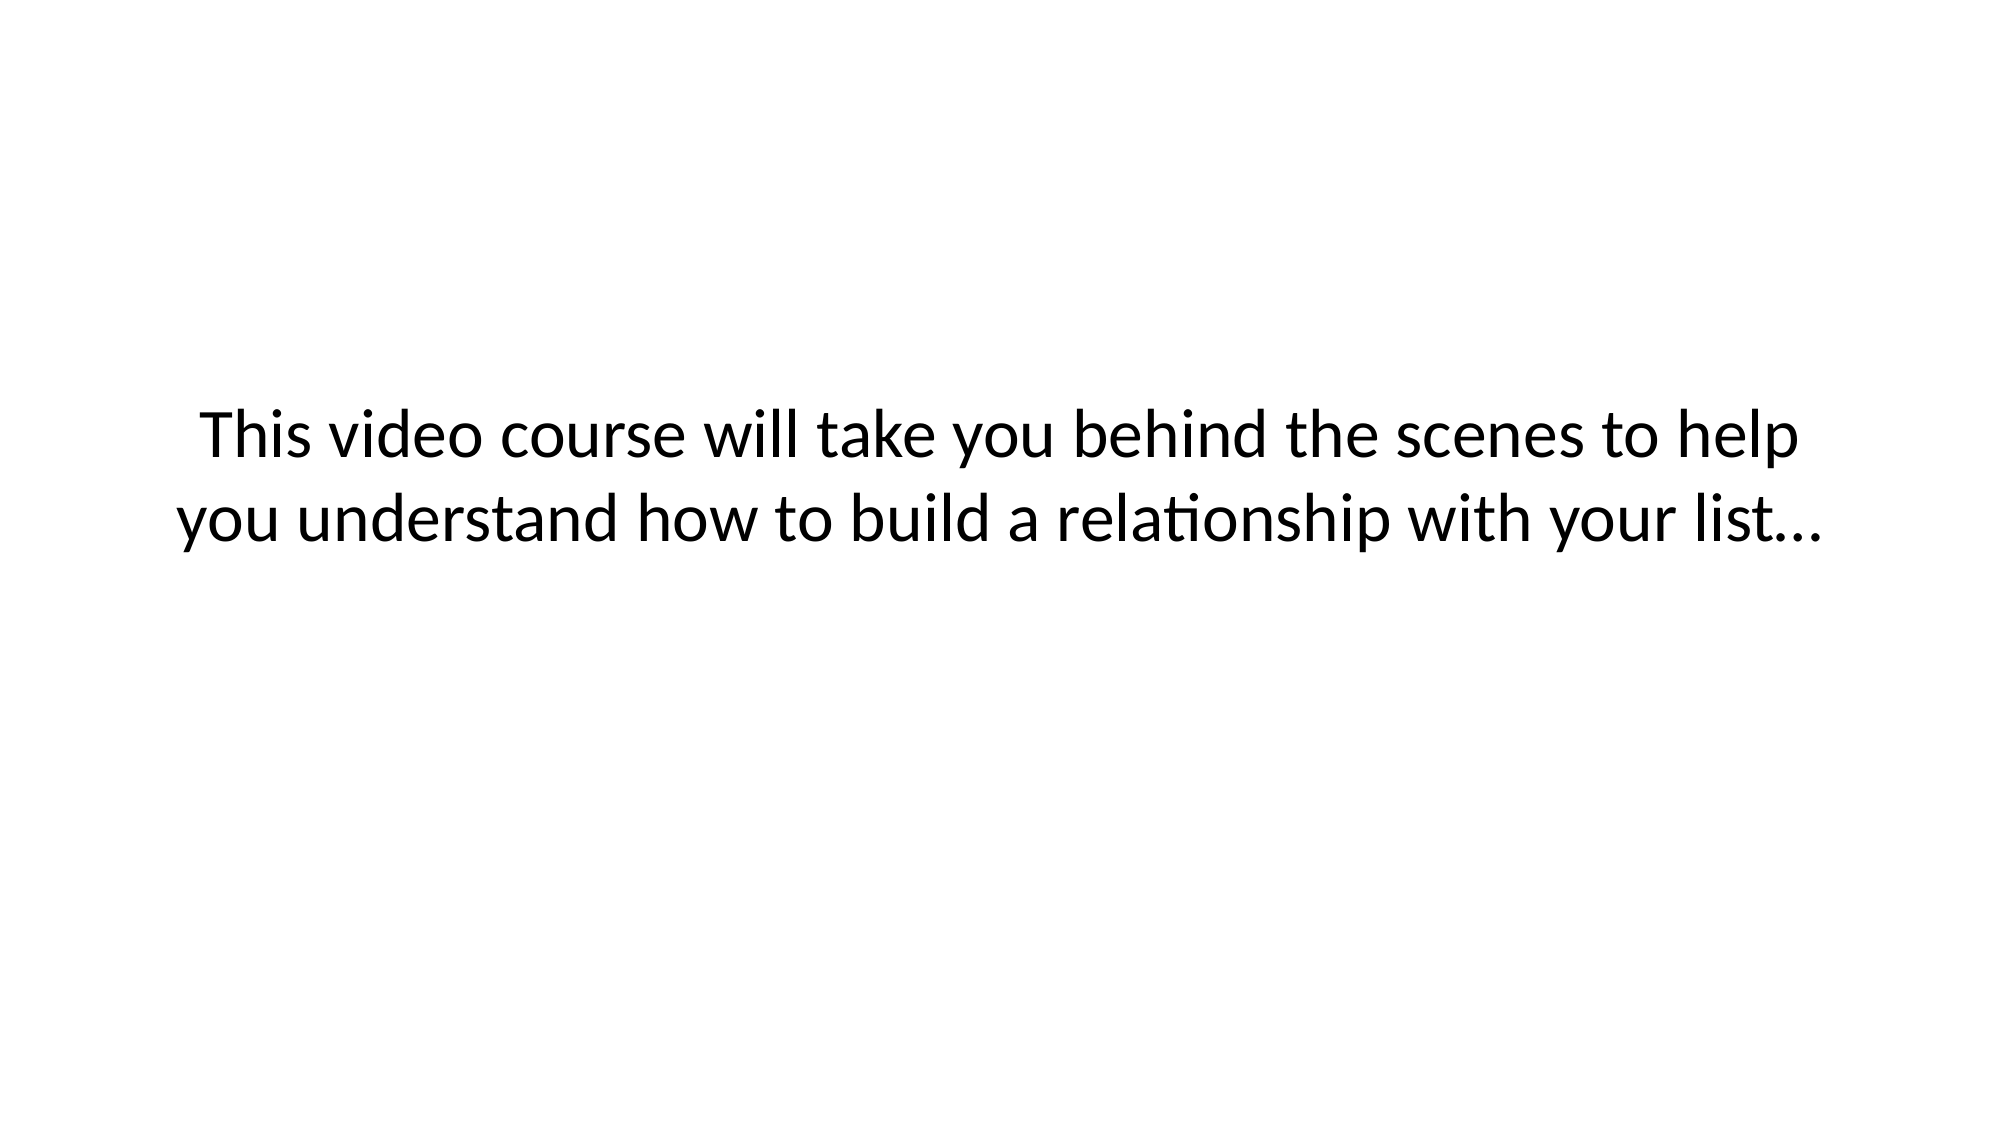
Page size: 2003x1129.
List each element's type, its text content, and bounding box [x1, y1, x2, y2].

title This video course will take you behind the scenes to help you understand how to build a relationship with your list… [150, 350, 1853, 593]
